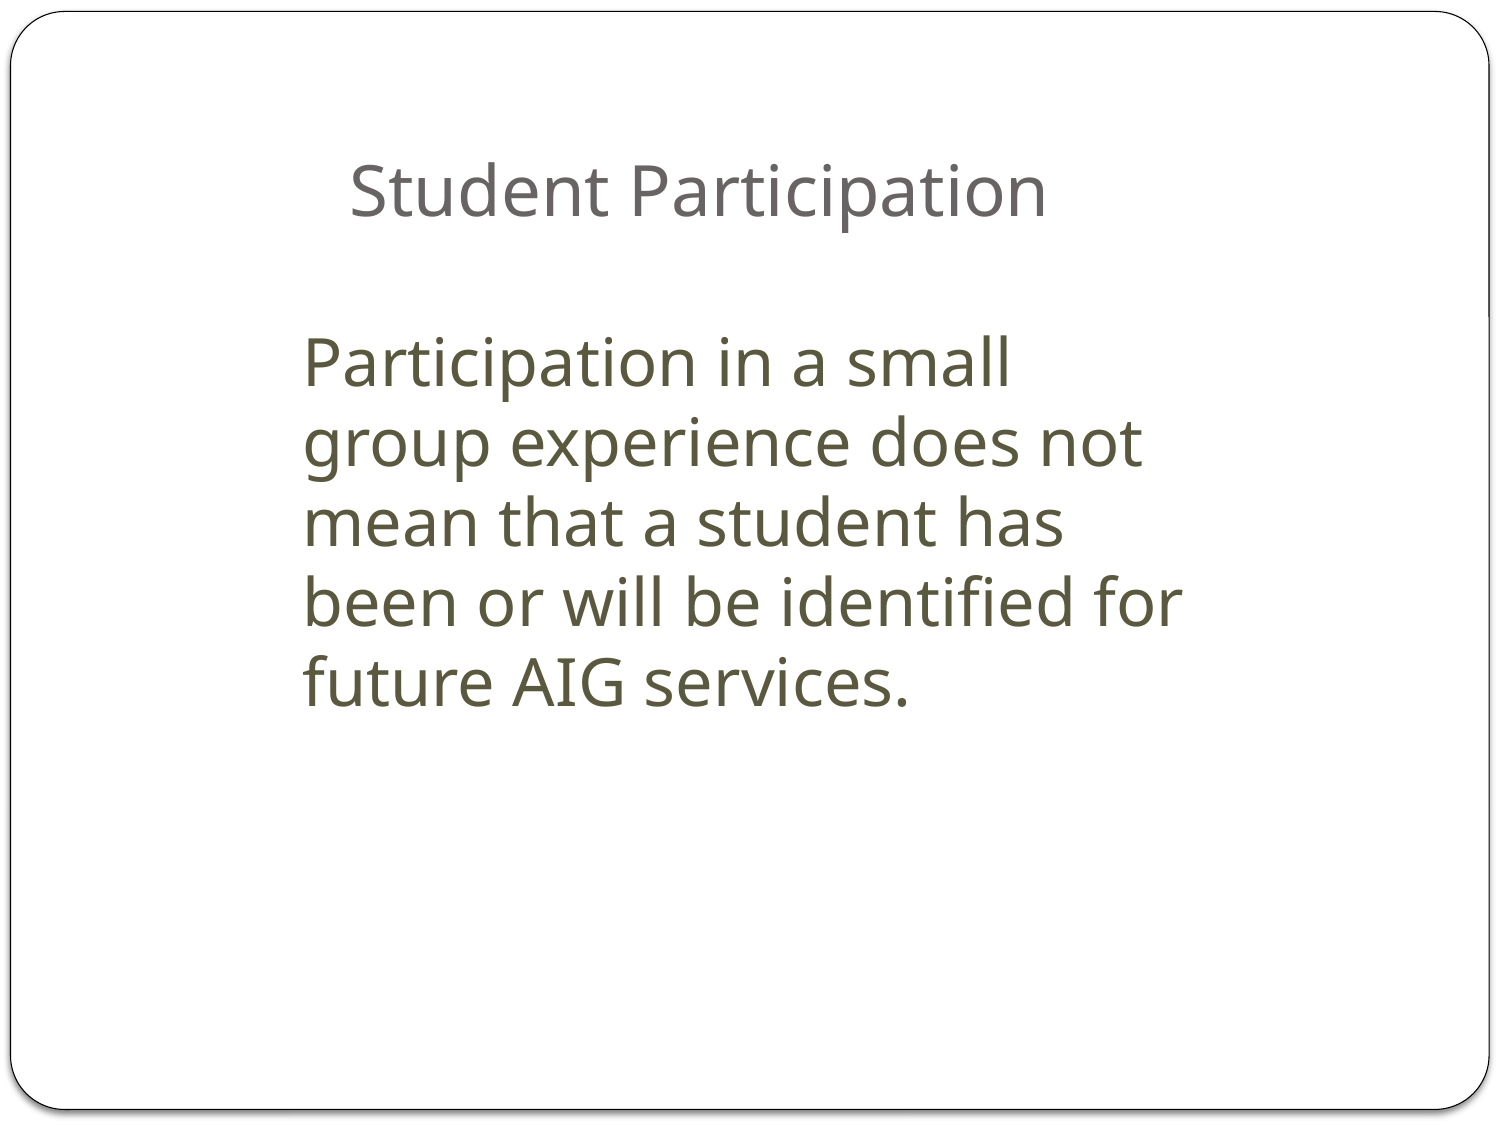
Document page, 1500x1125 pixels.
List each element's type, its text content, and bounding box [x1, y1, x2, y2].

title Student Participation [200, 137, 1200, 246]
text_box Participation in a small group experience does not mean that a student has been or will be identified for future AIG services. [287, 312, 1213, 727]
